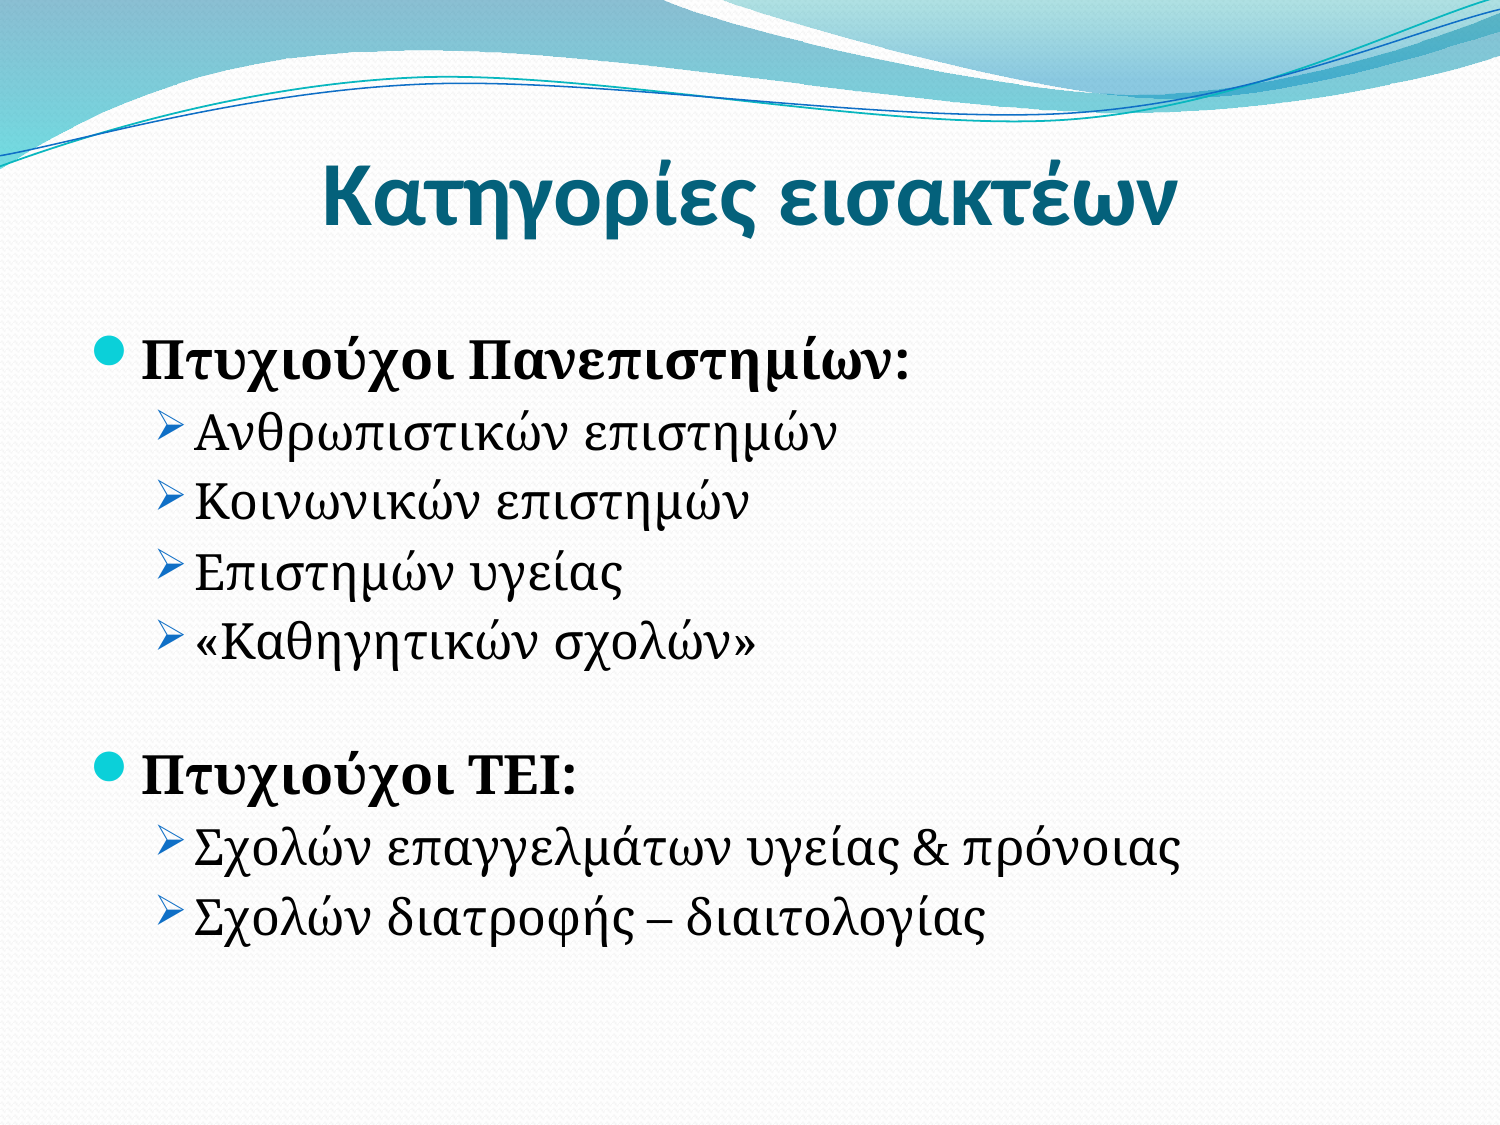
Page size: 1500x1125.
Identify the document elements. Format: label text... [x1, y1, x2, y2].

title Κατηγορίες εισακτέων [76, 90, 1427, 244]
list Πτυχιούχοι Πανεπιστημίων: Ανθρωπιστικών επιστημών Κοινωνικών επιστημών Επιστημών υγείας «Καθηγητικών σχολών» Πτυχιούχοι ΤΕΙ: Σχολών επαγγελμάτων υγείας & πρόνοιας Σχολών διατροφής – διαιτολογίας [75, 317, 1425, 1038]
